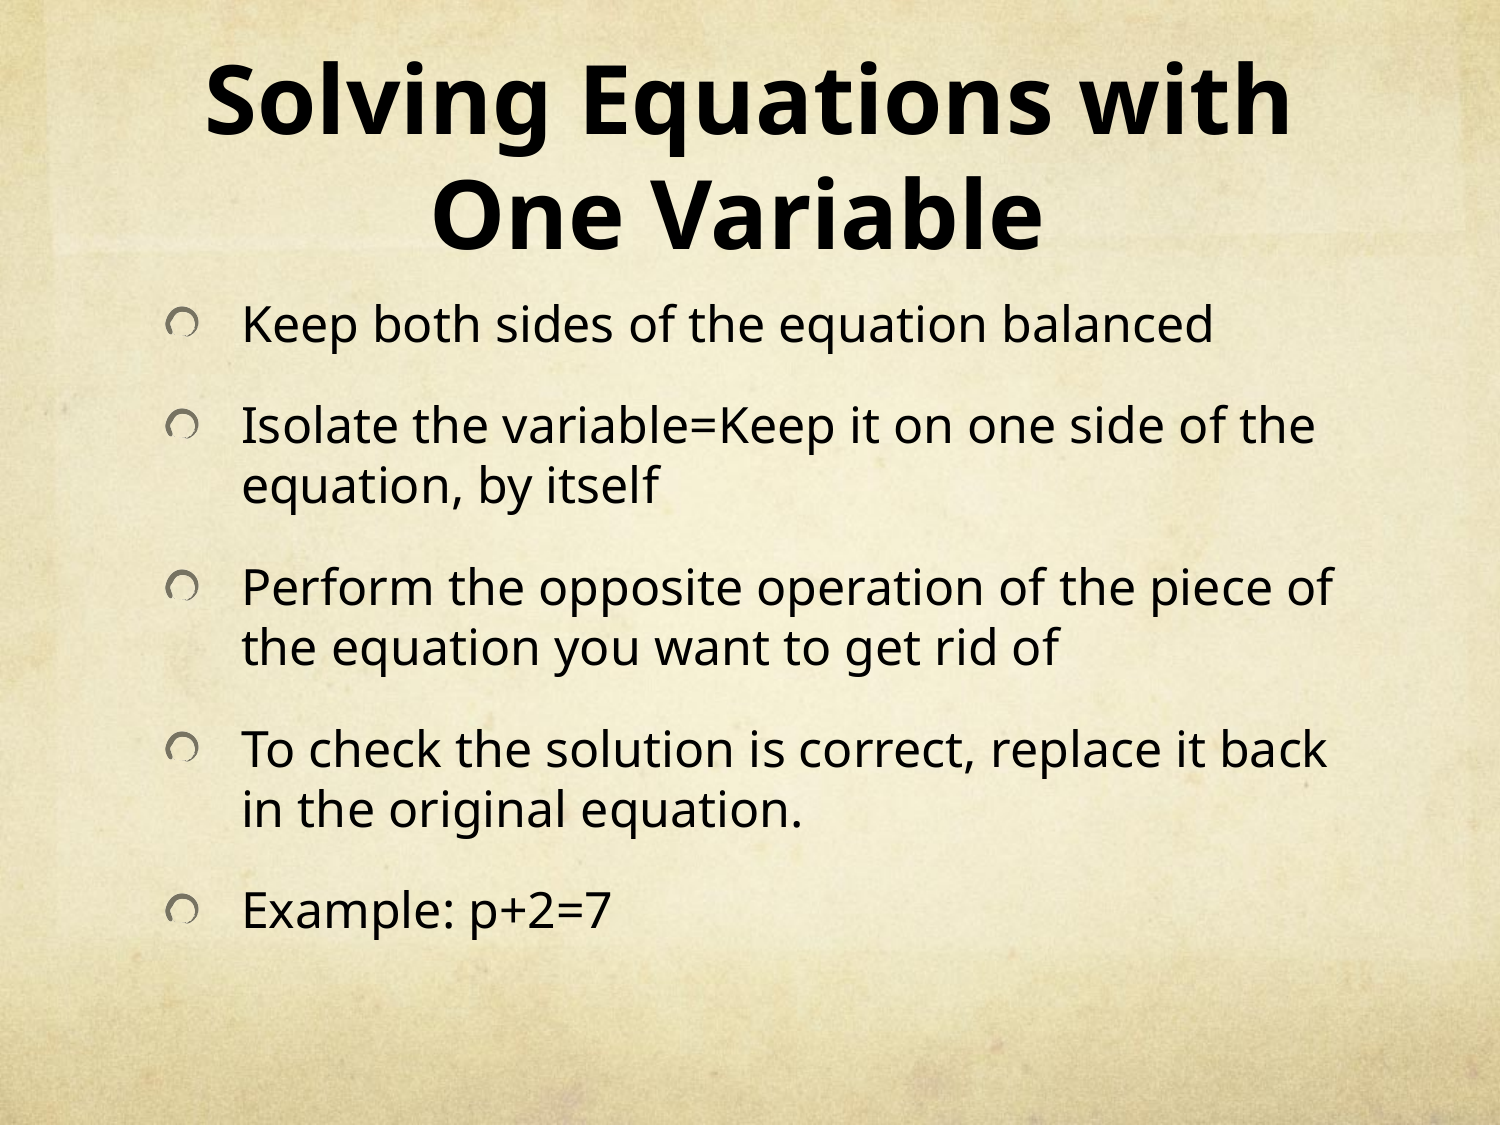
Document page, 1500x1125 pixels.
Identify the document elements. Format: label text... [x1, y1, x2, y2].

picture [0, 0, 1500, 1125]
list Keep both sides of the equation balanced Isolate the variable=Keep it on one side of the equation, by itself Perform the opposite operation of the piece of the equation you want to get rid of To check the solution is correct, replace it back in the original equation. Example: p+2=7 [150, 284, 1350, 950]
title Solving Equations with One Variable [150, 82, 1350, 225]
